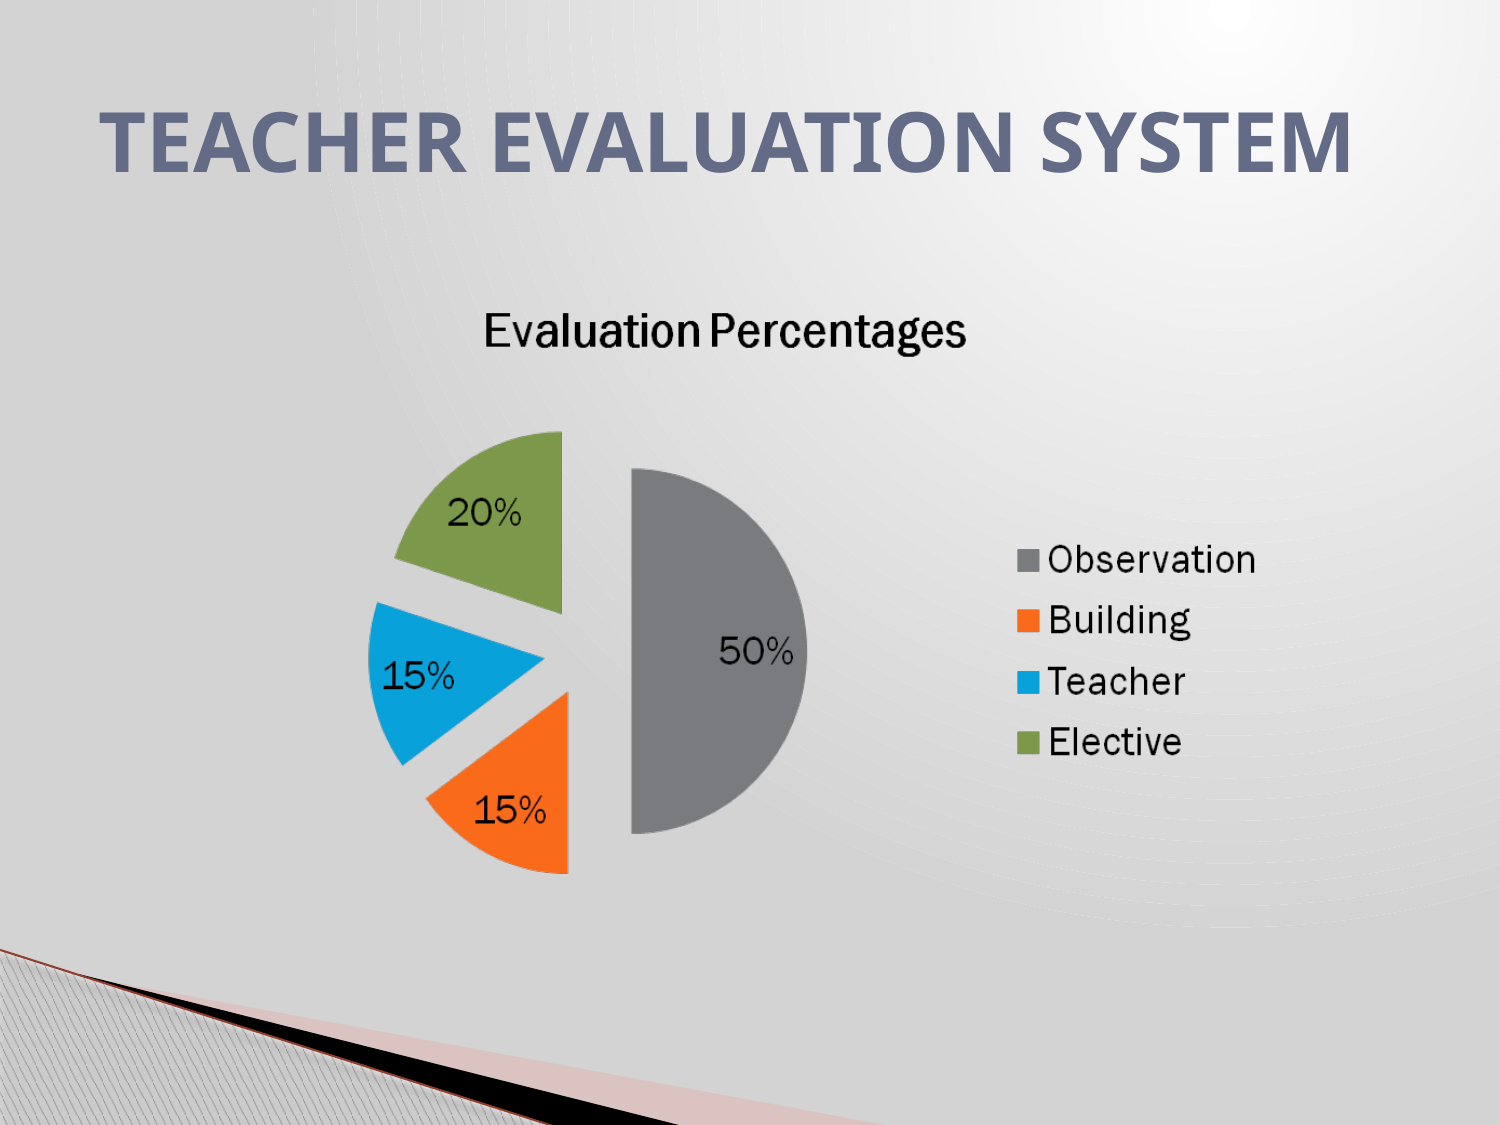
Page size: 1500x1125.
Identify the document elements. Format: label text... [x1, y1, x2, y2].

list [49, 274, 1401, 951]
title TEACHER EVALUATION SYSTEM [75, 45, 1400, 233]
